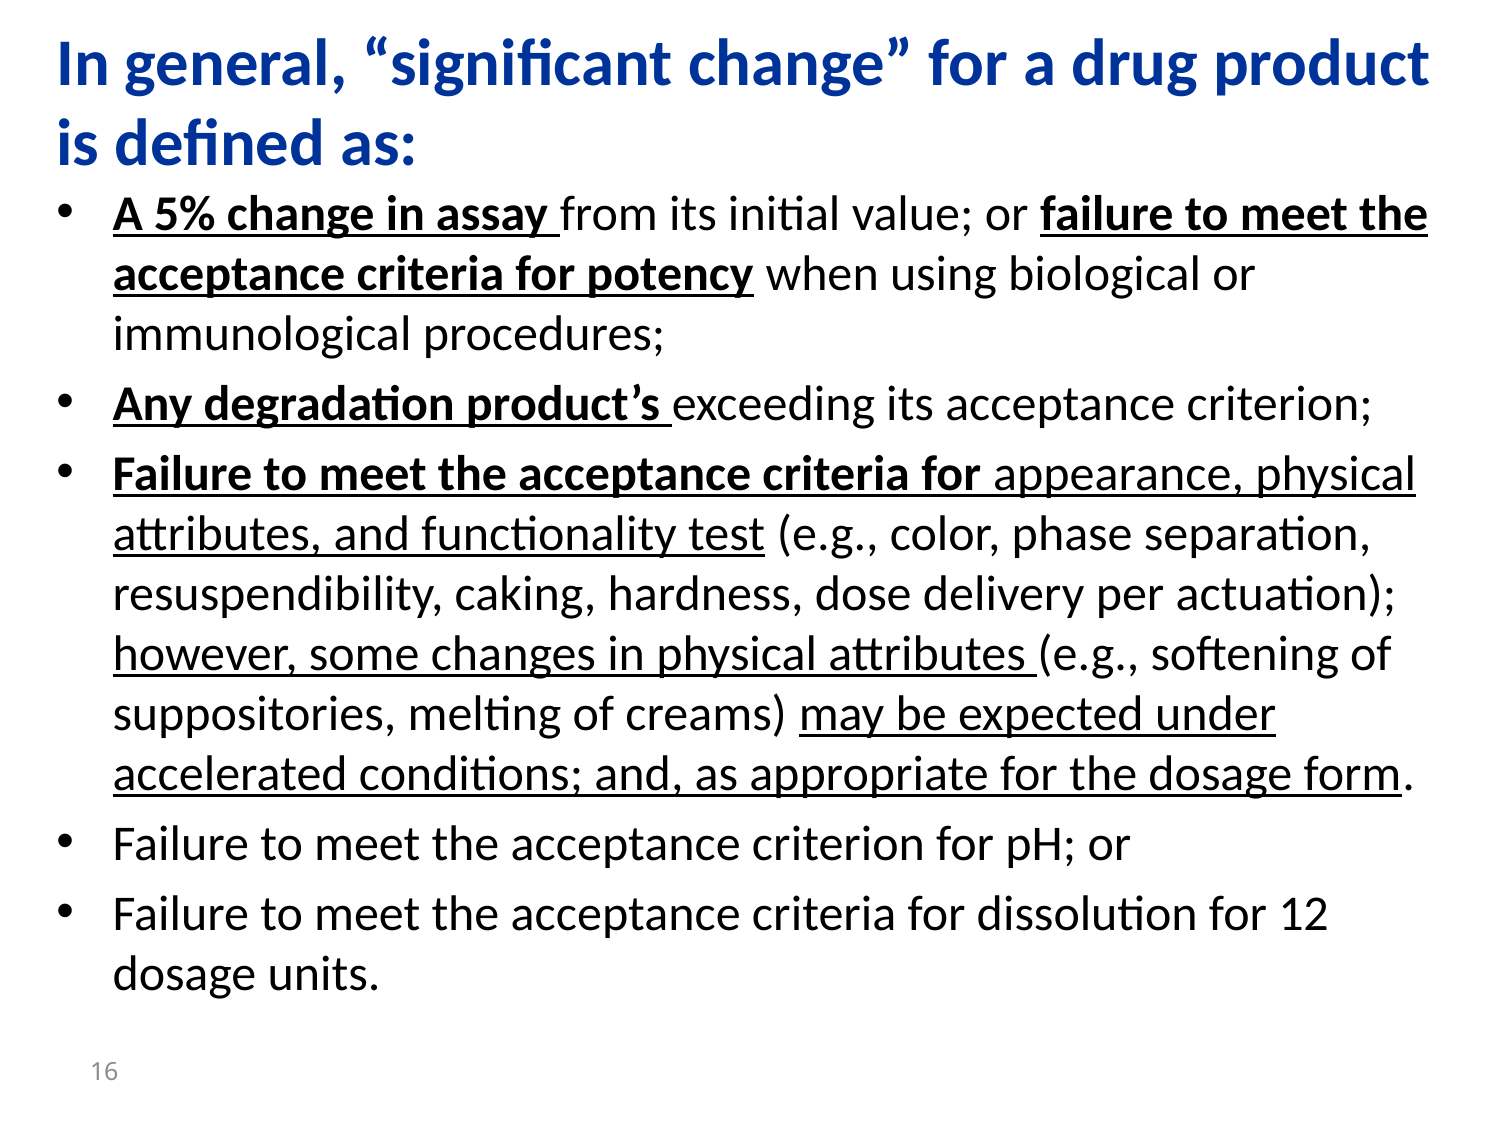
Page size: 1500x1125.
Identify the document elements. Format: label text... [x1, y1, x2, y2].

slide_number 16 [75, 1042, 425, 1103]
title In general, “significant change” for a drug product is defined as: [41, 45, 1471, 233]
list A 5% change in assay from its initial value; or failure to meet the acceptance criteria for potency when using biological or immunological procedures; Any degradation product’s exceeding its acceptance criterion; Failure to meet the acceptance criteria for appearance, physical attributes, and functionality test (e.g., color, phase separation, resuspendibility, caking, hardness, dose delivery per actuation); however, some changes in physical attributes (e.g., softening of suppositories, melting of creams) may be expected under accelerated conditions; and, as appropriate for the dosage form. Failure to meet the acceptance criterion for pH; or Failure to meet the acceptance criteria for dissolution for 12 dosage units. [41, 172, 1459, 1106]
